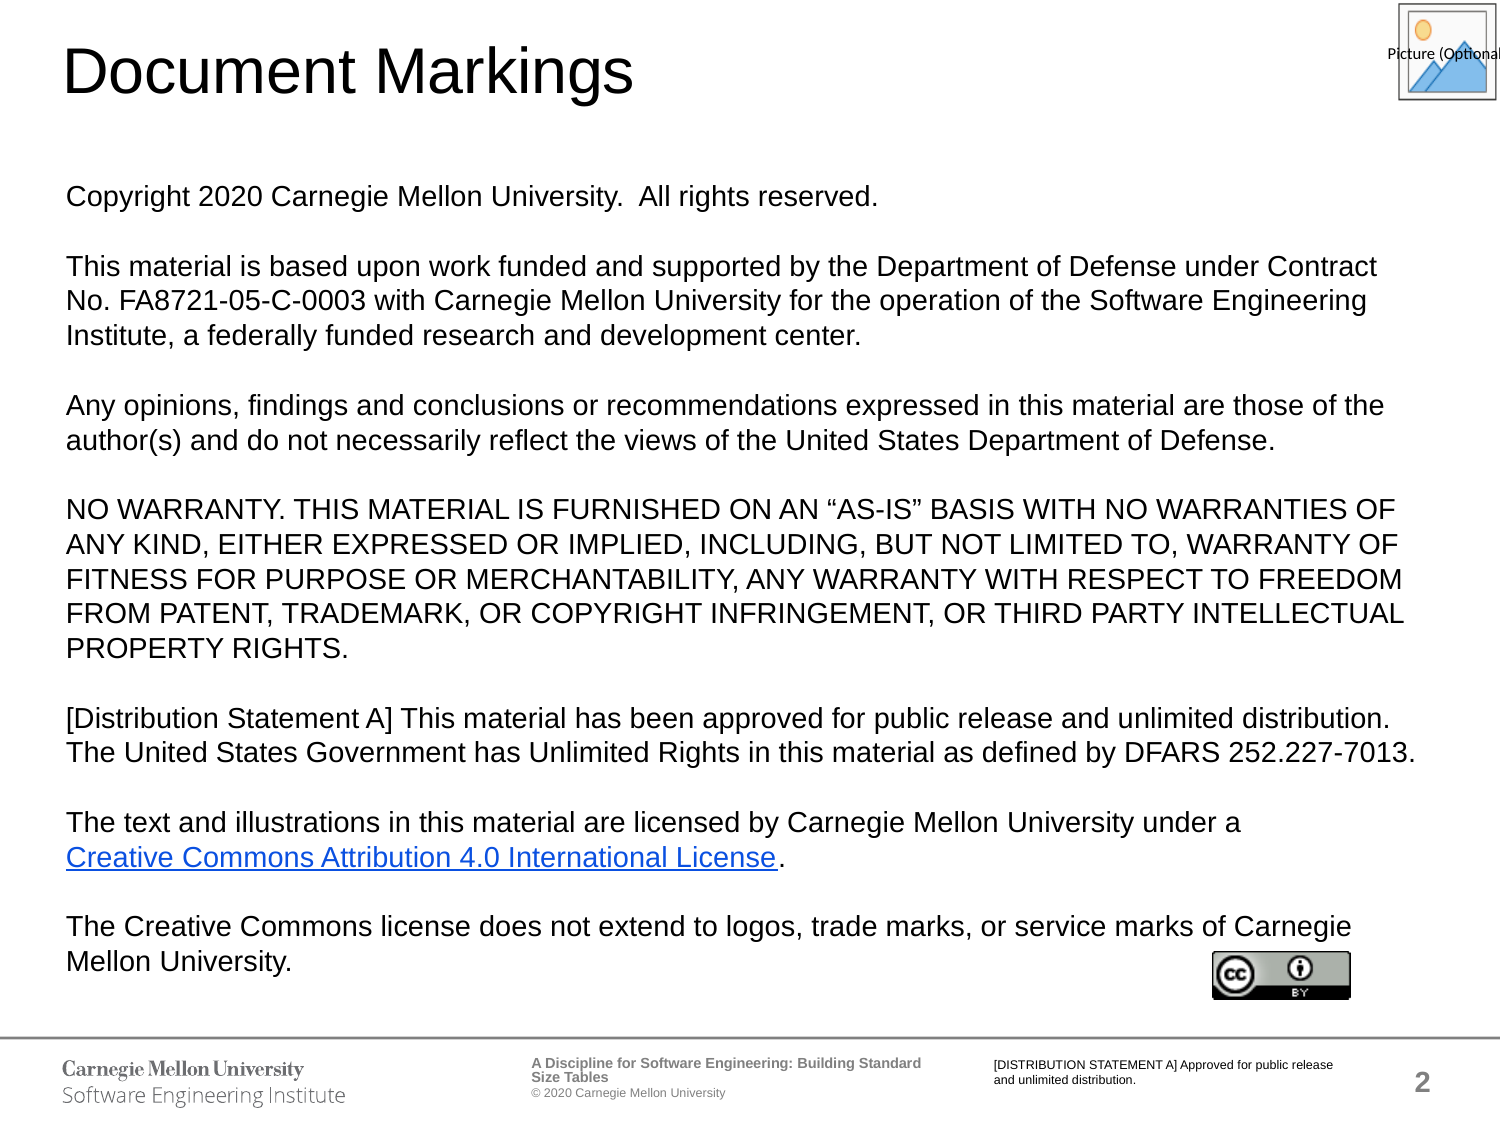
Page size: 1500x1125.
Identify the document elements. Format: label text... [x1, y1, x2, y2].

picture [1394, 0, 1500, 105]
text_box [0, 0, 1394, 91]
title Document Markings [62, 91, 1338, 182]
list Copyright 2020 Carnegie Mellon University. All rights reserved. This material is based upon work funded and supported by the Department of Defense under Contract No. FA8721-05-C-0003 with Carnegie Mellon University for the operation of the Software Engineering Institute, a federally funded research and development center. Any opinions, findings and conclusions or recommendations expressed in this material are those of the author(s) and do not necessarily reflect the views of the United States Department of Defense. NO WARRANTY. THIS MATERIAL IS FURNISHED ON AN “AS-IS” BASIS WITH NO WARRANTIES OF ANY KIND, EITHER EXPRESSED OR IMPLIED, INCLUDING, BUT NOT LIMITED TO, WARRANTY OF FITNESS FOR PURPOSE OR MERCHANTABILITY, ANY WARRANTY WITH RESPECT TO FREEDOM FROM PATENT, TRADEMARK, OR COPYRIGHT INFRINGEMENT, OR THIRD PARTY INTELLECTUAL PROPERTY RIGHTS. [Distribution Statement A] This material has been approved for public release and unlimited distribution. The United States Government has Unlimited Rights in this material as defined by DFARS 252.227-7013. The text and illustrations in this material are licensed by Carnegie Mellon University under a Creative Commons Attribution 4.0 International License. The Creative Commons license does not extend to logos, trade marks, or service marks of Carnegie Mellon University. [65, 177, 1431, 1000]
picture [1212, 951, 1351, 1000]
